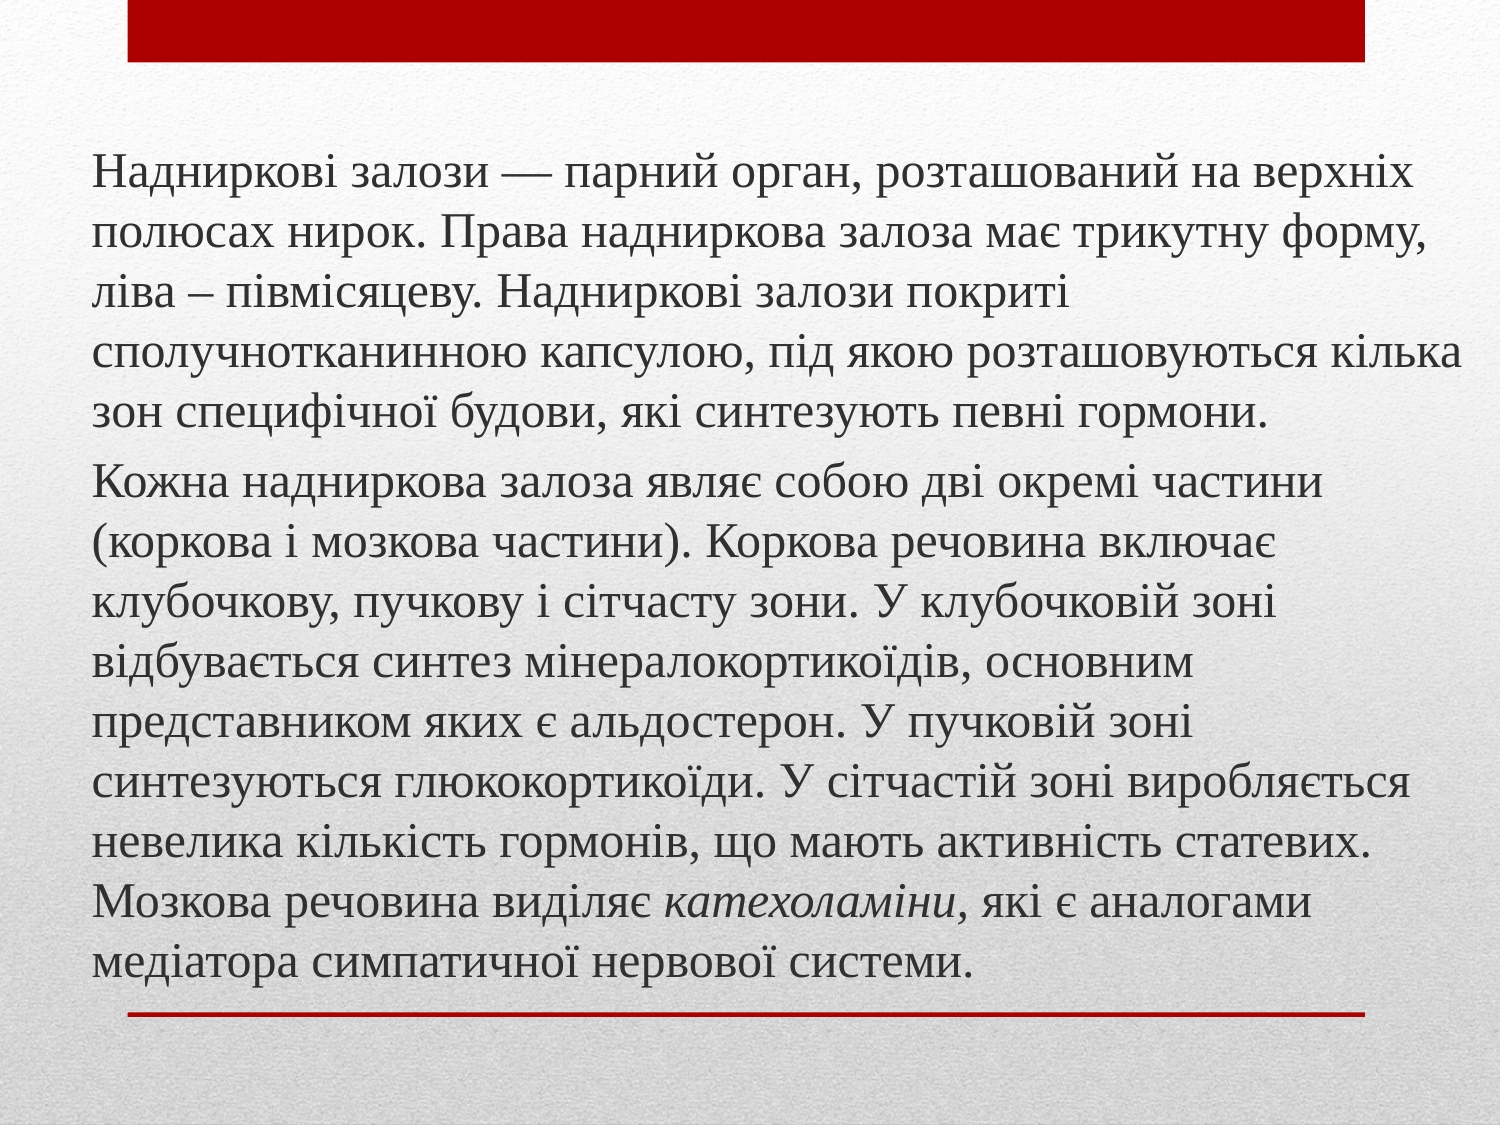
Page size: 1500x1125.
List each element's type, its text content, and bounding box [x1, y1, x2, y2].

list Надниркові залози — парний орган, розташований на верхніх полюсах нирок. Права надниркова залоза має трикутну форму, ліва – півмісяцеву. Надниркові залози покриті сполучнотканинною капсулою, під якою розташовуються кілька зон специфічної будови, які синтезують певні гормони. Кожна надниркова залоза являє собою дві окремі частини (коркова і мозкова частини). Коркова речовина включає клубочкову, пучкову і сітчасту зони. У клубочковій зоні відбувається синтез мінералокортикоїдів, основним представником яких є альдостерон. У пучковій зоні синтезуються глюкокортикоїди. У сітчастій зоні виробляється невелика кількість гормонів, що мають активність статевих. Мозкова речовина виділяє катехоламіни, які є аналогами медіатора симпатичної нервової системи. [76, 30, 1500, 1125]
